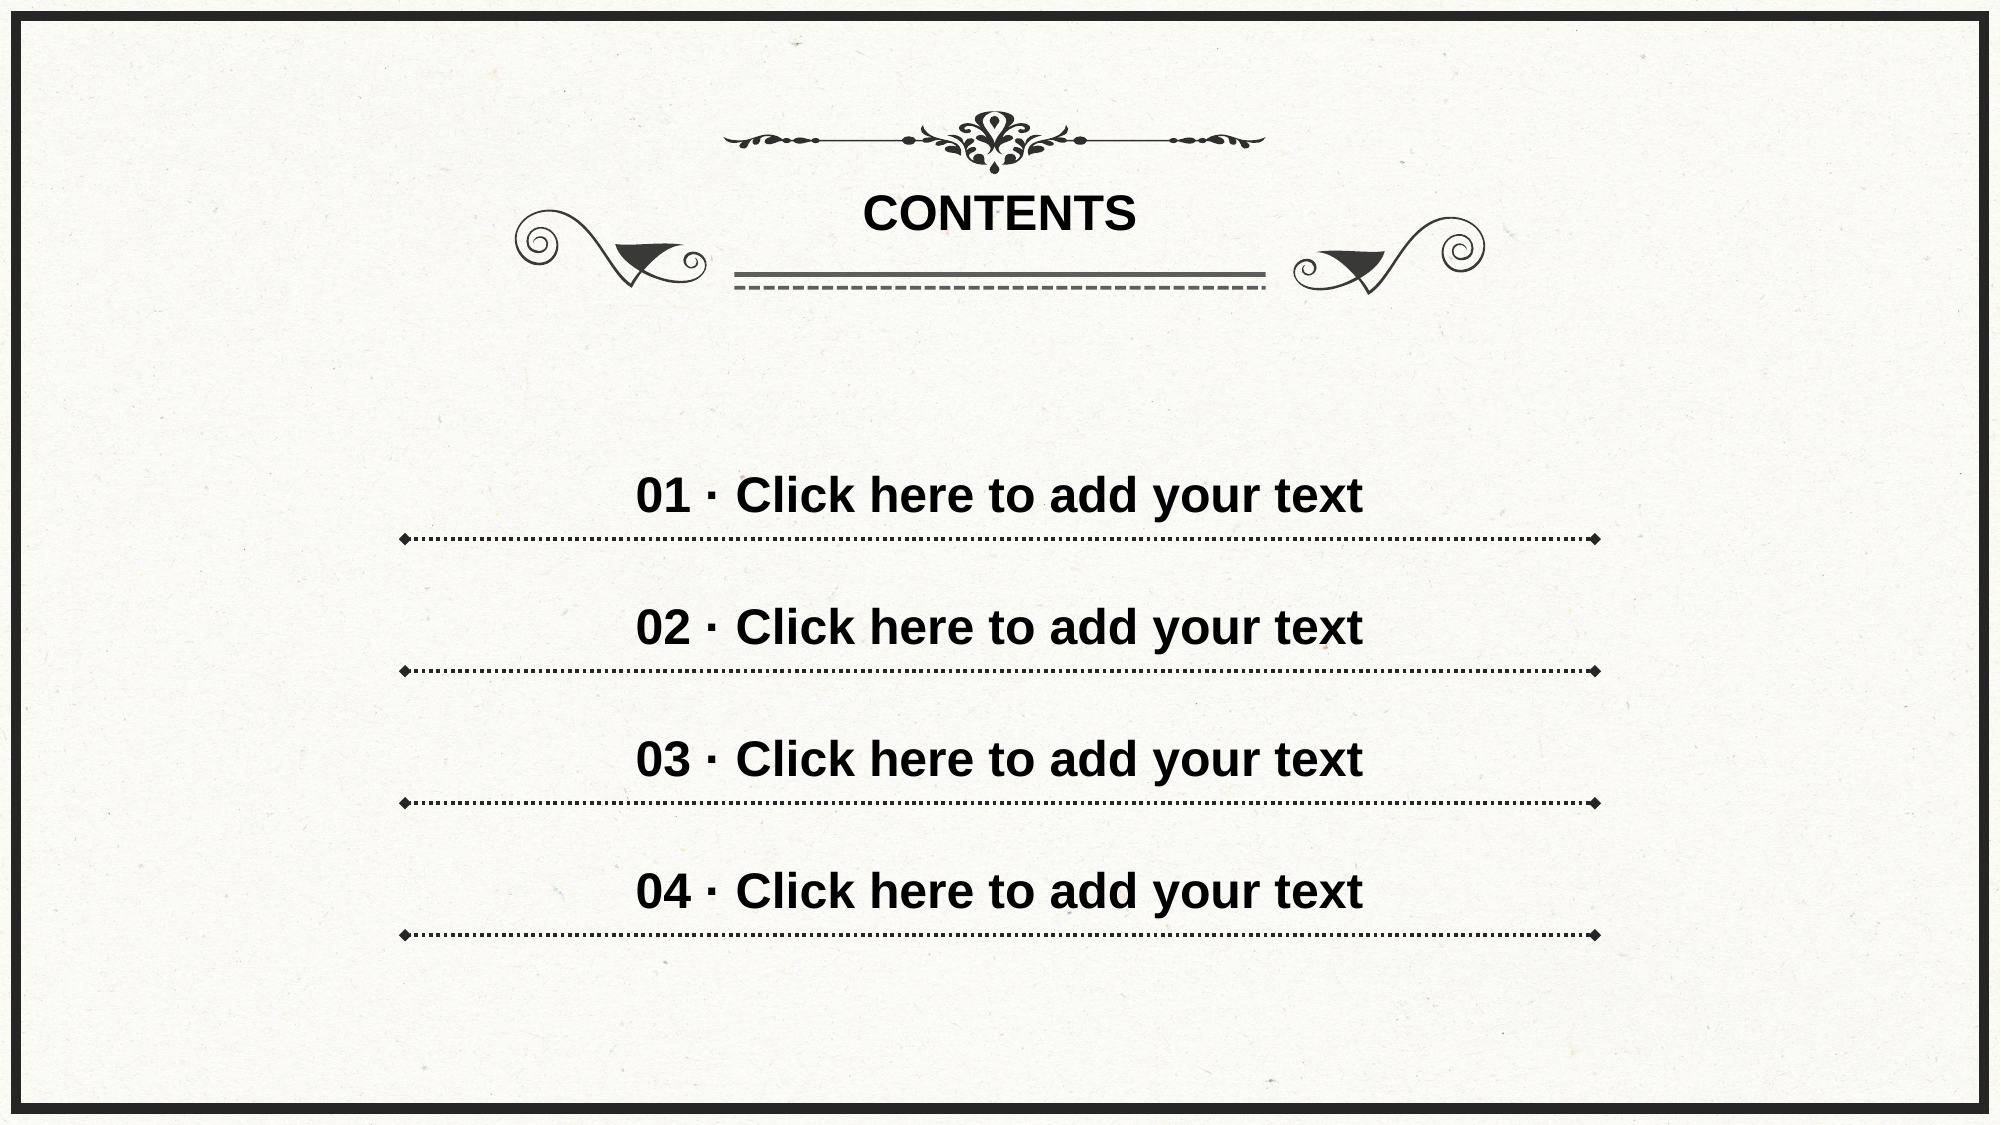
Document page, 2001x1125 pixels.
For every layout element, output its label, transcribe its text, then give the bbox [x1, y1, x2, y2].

text_box 01 · Click here to add your text [539, 455, 1461, 530]
text_box [15, 15, 1985, 1109]
text_box 04 · Click here to add your text [539, 851, 1461, 926]
text_box 02 · Click here to add your text [539, 587, 1461, 662]
text_box 03 · Click here to add your text [539, 719, 1461, 794]
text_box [511, 111, 1489, 295]
